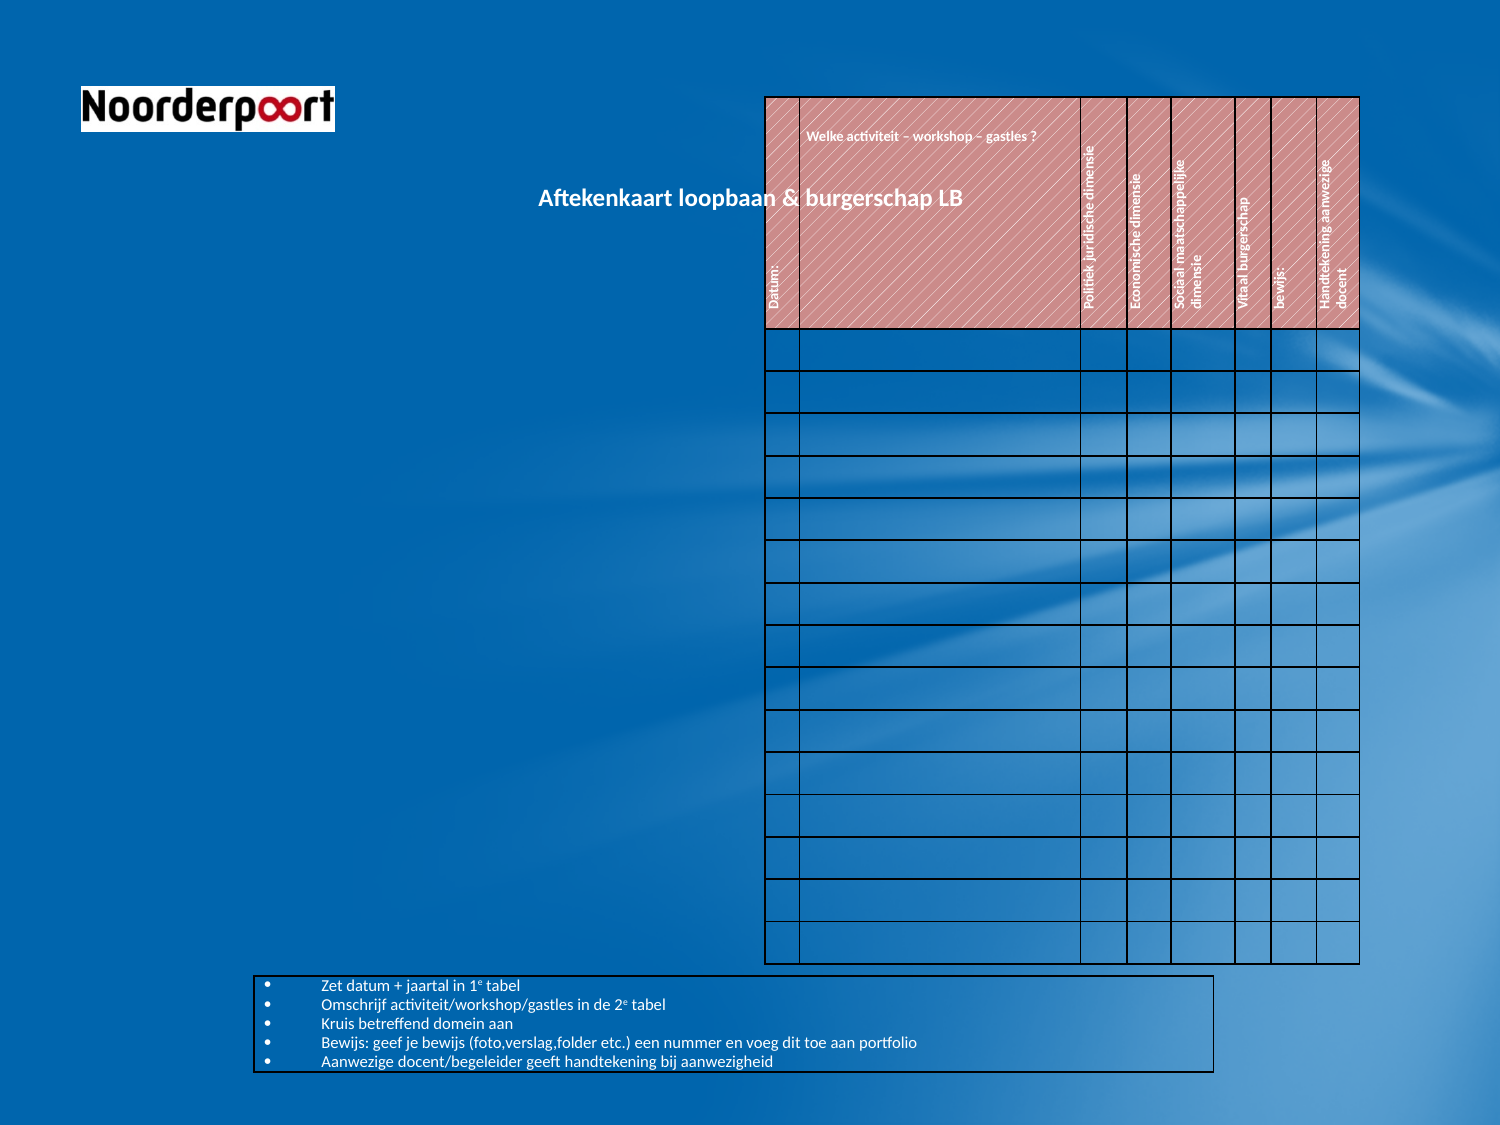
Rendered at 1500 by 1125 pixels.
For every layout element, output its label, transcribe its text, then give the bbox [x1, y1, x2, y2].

table_cell [1272, 711, 1316, 751]
table_cell [1172, 880, 1234, 921]
table_cell [766, 922, 799, 963]
table_header Politiek juridische dimensie [1081, 264, 1126, 328]
table_cell [1272, 880, 1316, 921]
table_cell [1172, 614, 1234, 624]
table_cell [1081, 457, 1126, 497]
table_cell [1236, 880, 1270, 921]
table_cell [1272, 614, 1316, 624]
table_cell [1272, 457, 1316, 497]
table_cell [766, 711, 799, 751]
table_cell [1128, 414, 1170, 455]
table_cell [1128, 372, 1170, 412]
table_cell [1128, 922, 1170, 963]
table_cell [1317, 922, 1359, 963]
table_cell [1272, 838, 1316, 878]
table_cell [1081, 753, 1126, 794]
table_cell [1128, 753, 1170, 794]
table_cell [800, 880, 1080, 921]
table_cell [1172, 711, 1234, 751]
table_cell [800, 372, 1080, 412]
table_cell [1272, 626, 1316, 666]
table_cell [766, 414, 799, 455]
table_cell [800, 753, 1080, 794]
table_cell [1172, 668, 1234, 709]
table_cell [1317, 626, 1359, 666]
table_cell [1081, 626, 1126, 666]
table_cell [1317, 457, 1359, 497]
table_cell [1128, 614, 1170, 624]
table_cell [800, 922, 1080, 963]
table_header bewijs: [1272, 98, 1316, 328]
table_cell [800, 711, 1080, 751]
table_cell [1128, 711, 1170, 751]
table_cell [766, 880, 799, 921]
table_cell [1272, 499, 1316, 538]
text_box [207, 538, 1500, 613]
table_header Zet datum + jaartal in 1e tabel Omschrijf activiteit/workshop/gastles in de 2e tabel Kruis betreffend domein aan Bewijs: geef je bewijs (foto,verslag,folder etc.) een nummer en voeg dit toe aan portfolio Aanwezige docent/begeleider geeft handtekening bij aanwezigheid [255, 977, 1213, 1071]
table_cell [800, 414, 1080, 455]
table_cell [766, 795, 799, 836]
table_cell [1172, 753, 1234, 794]
table_cell [1081, 414, 1126, 455]
table_cell [800, 499, 1080, 538]
table_cell [800, 838, 1080, 878]
table_cell [1272, 753, 1316, 794]
table_cell [1081, 668, 1126, 709]
table_cell [1317, 330, 1359, 370]
table_cell [1317, 711, 1359, 751]
table_header Economische dimensie [1128, 98, 1170, 328]
table_cell [800, 626, 1080, 666]
table_cell [1317, 372, 1359, 412]
table_cell [1317, 414, 1359, 455]
table_cell [766, 838, 799, 878]
table_cell [1172, 414, 1234, 455]
table_cell [1081, 372, 1126, 412]
table_header Welke activiteit – workshop – gastles ? [800, 264, 1080, 328]
table_cell [800, 330, 1080, 370]
table_cell [1172, 457, 1234, 497]
table_cell [1128, 668, 1170, 709]
table_cell [766, 614, 799, 624]
table_cell [766, 372, 799, 412]
table_cell [1081, 330, 1126, 370]
table_cell [800, 795, 1080, 836]
table_cell [1236, 457, 1270, 497]
table_cell [800, 614, 1080, 624]
table_cell [1081, 711, 1126, 751]
table_cell [1272, 372, 1316, 412]
table_header Datum: [766, 264, 799, 328]
table_cell [1128, 499, 1170, 538]
table_cell [1081, 499, 1126, 538]
table_cell [1081, 880, 1126, 921]
table_cell [1272, 922, 1316, 963]
table_cell [800, 457, 1080, 497]
table_cell [1081, 614, 1126, 624]
table_cell [800, 668, 1080, 709]
table_cell [1128, 626, 1170, 666]
table_cell [1128, 795, 1170, 836]
table_header Handtekening aanwezige docent [1317, 98, 1359, 328]
table_cell [1236, 330, 1270, 370]
table_cell [1236, 838, 1270, 878]
table_cell [1317, 499, 1359, 538]
table_cell [1081, 838, 1126, 878]
table_cell [1236, 753, 1270, 794]
table_cell [1236, 499, 1270, 538]
table_cell [766, 330, 799, 370]
table_cell [766, 499, 799, 538]
table_cell [1272, 795, 1316, 836]
table_cell [1128, 457, 1170, 497]
table_cell [1272, 668, 1316, 709]
table_cell [766, 457, 799, 497]
table_cell [1172, 626, 1234, 666]
table_cell [1236, 614, 1270, 624]
table_cell [1236, 922, 1270, 963]
table_cell [1317, 838, 1359, 878]
table_cell [1317, 880, 1359, 921]
table_cell [1128, 330, 1170, 370]
table_cell [1317, 753, 1359, 794]
table_cell [1081, 795, 1126, 836]
picture [81, 85, 335, 132]
table_cell [1236, 795, 1270, 836]
table_cell [1172, 795, 1234, 836]
table_cell [1128, 838, 1170, 878]
table_cell [1081, 922, 1126, 963]
table_cell [1272, 414, 1316, 455]
table_cell [766, 668, 799, 709]
table_cell [1317, 795, 1359, 836]
table_header Vitaal burgerschap [1236, 98, 1270, 328]
table_cell [1236, 668, 1270, 709]
table_cell [1236, 414, 1270, 455]
table_cell [1236, 711, 1270, 751]
table_header Datum: [766, 98, 799, 146]
table_cell [1236, 626, 1270, 666]
table_cell [766, 626, 799, 666]
text_box Aftekenkaart loopbaan & burgerschap LB [523, 146, 1154, 264]
table_cell [1172, 499, 1234, 538]
table_cell [1317, 668, 1359, 709]
table_header Welke activiteit – workshop – gastles ? [800, 98, 1080, 146]
table_cell [1172, 838, 1234, 878]
table_cell [1272, 330, 1316, 370]
table_header Politiek juridische dimensie [1081, 98, 1126, 146]
table_cell [1172, 922, 1234, 963]
table_cell [1172, 372, 1234, 412]
table_cell [1236, 372, 1270, 412]
table_header Sociaal maatschappelijke dimensie [1172, 98, 1234, 328]
table_cell [1317, 614, 1359, 624]
table_cell [1128, 880, 1170, 921]
table_cell [766, 753, 799, 794]
table_cell [1172, 330, 1234, 370]
